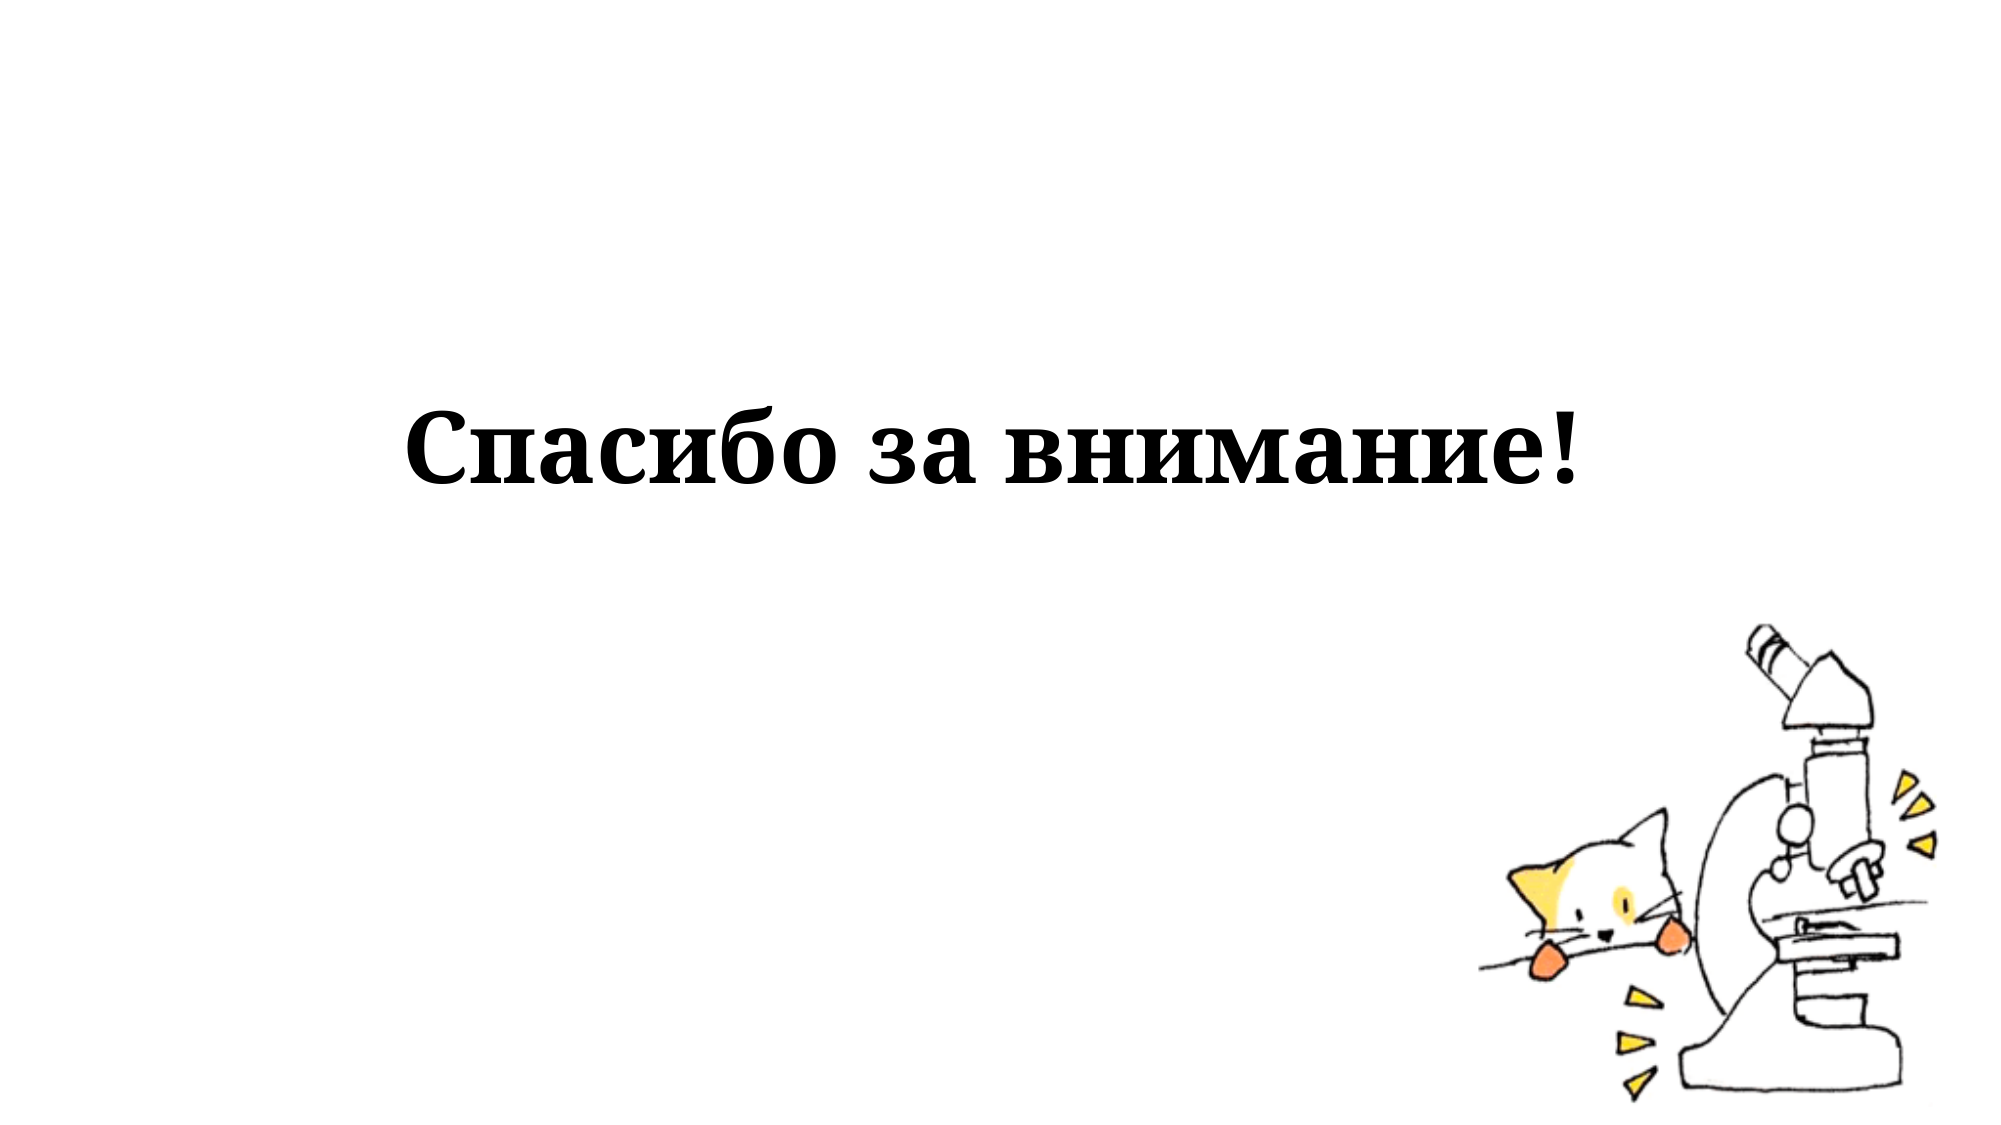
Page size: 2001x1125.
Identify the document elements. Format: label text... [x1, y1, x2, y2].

picture [1477, 601, 1974, 1107]
title Спасибо за внимание! [168, 319, 1819, 583]
